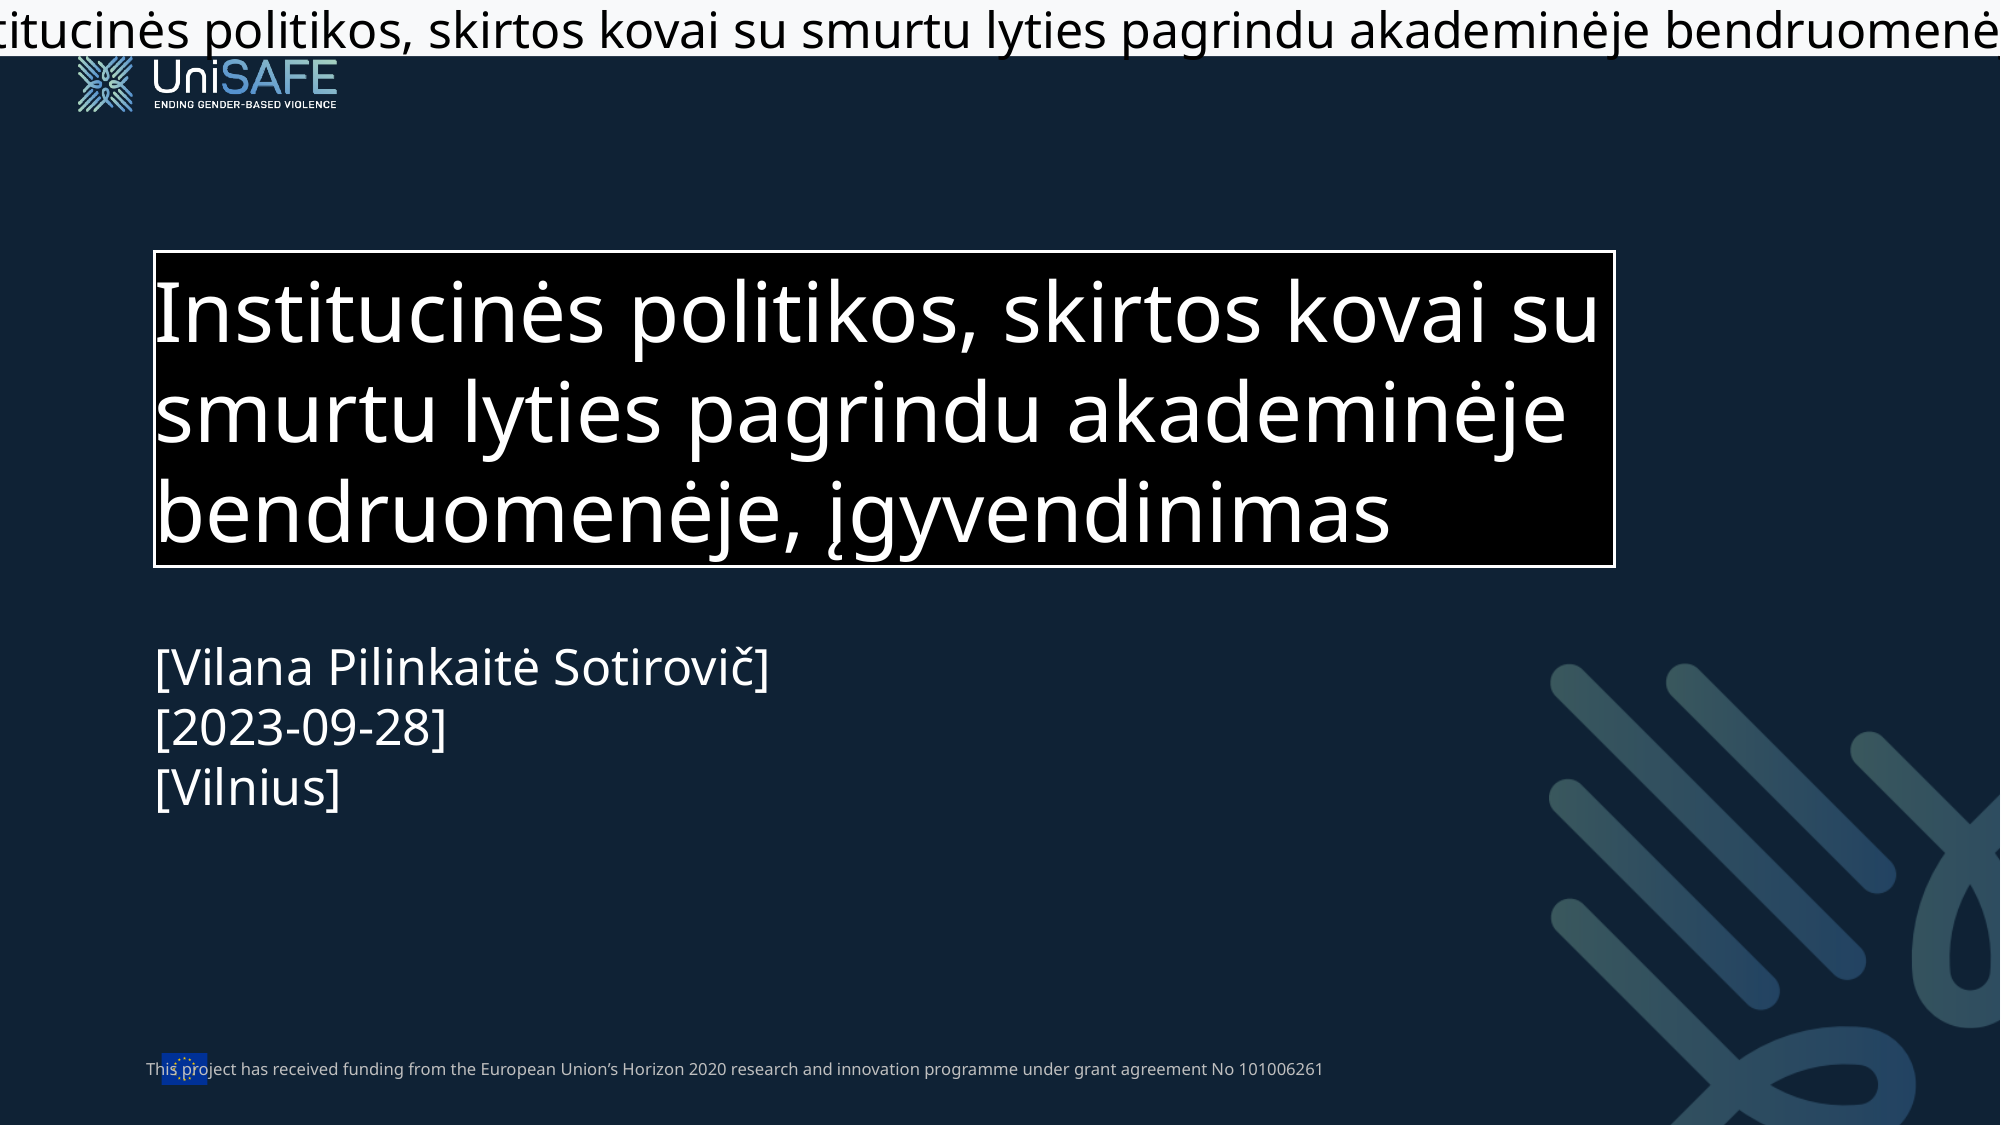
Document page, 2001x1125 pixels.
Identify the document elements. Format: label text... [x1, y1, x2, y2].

text_box Institucinės politikos, skirtos kovai su smurtu lyties pagrindu akademinėje bendruomenėje, kūrimas ir įgyvendinimas [0, 0, 2000, 57]
picture [78, 57, 337, 112]
text_box Institucinės politikos, skirtos kovai su smurtu lyties pagrindu akademinėje bendruomenėje, įgyvendinimas [153, 250, 1616, 568]
text_box [Vilana Pilinkaitė Sotirovič] [2023-09-28] [Vilnius] [154, 627, 1354, 823]
